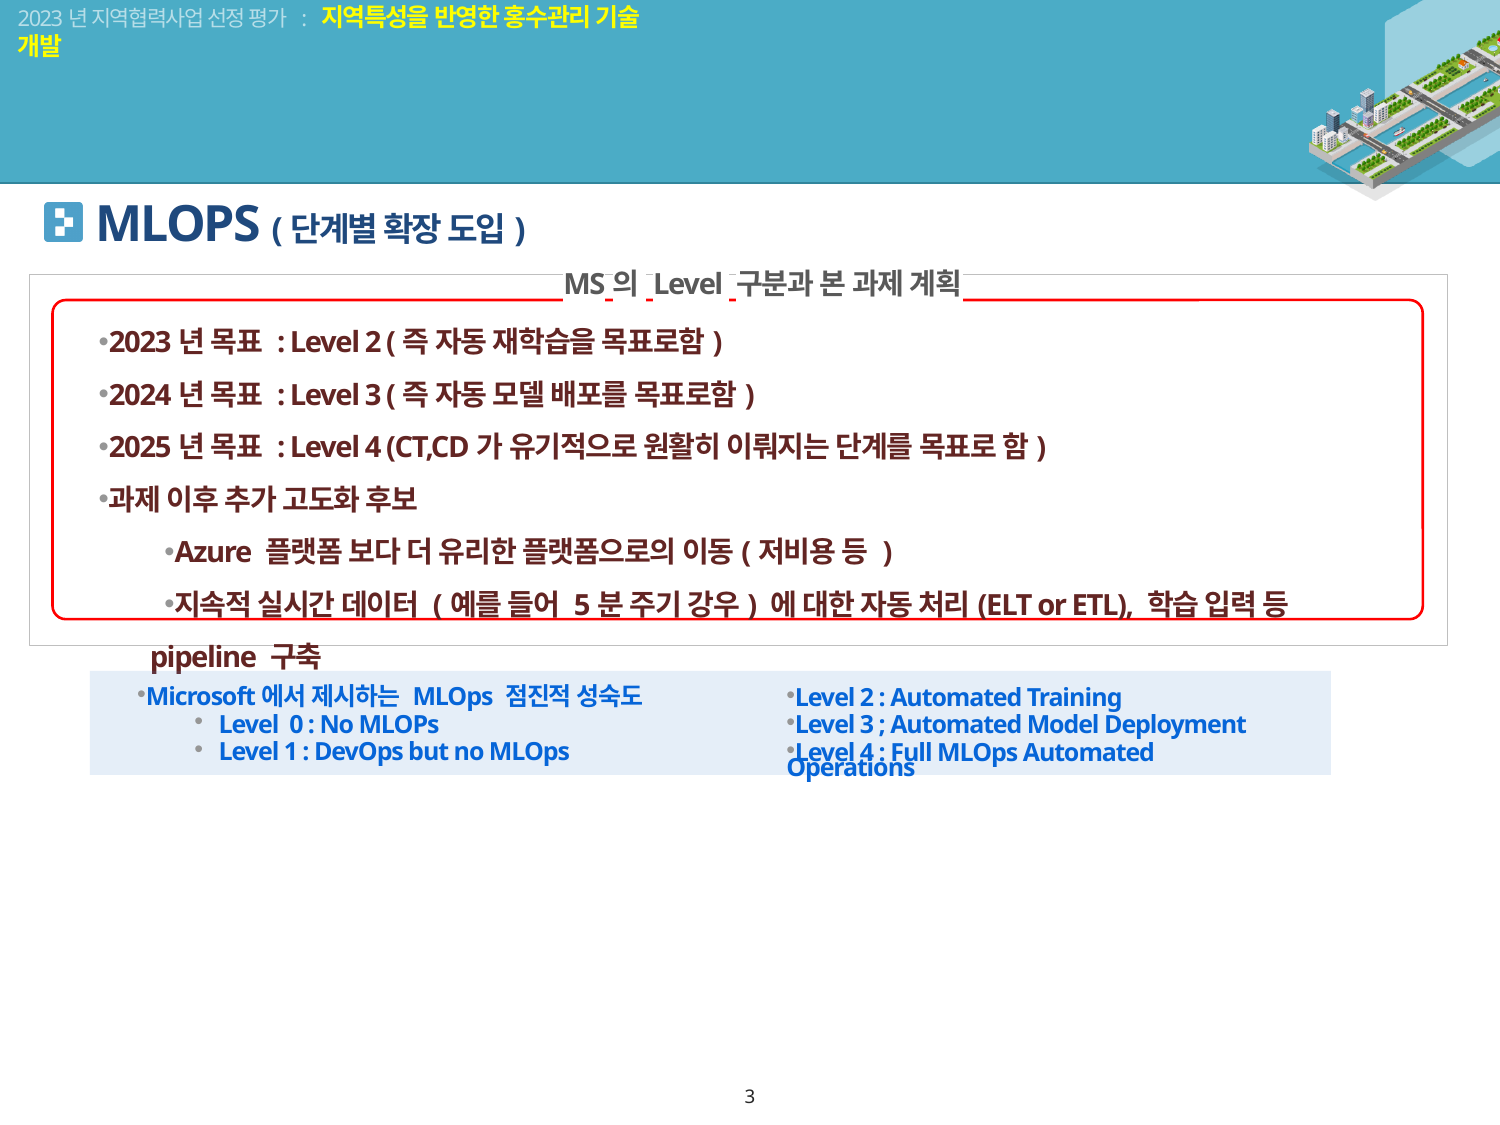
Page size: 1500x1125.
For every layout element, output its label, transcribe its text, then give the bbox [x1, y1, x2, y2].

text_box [89, 670, 1332, 776]
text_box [29, 265, 1448, 646]
picture [1309, 30, 1500, 201]
text_box MLOPS (단계별 확장 도입) [29, 184, 1435, 260]
picture [44, 202, 83, 242]
